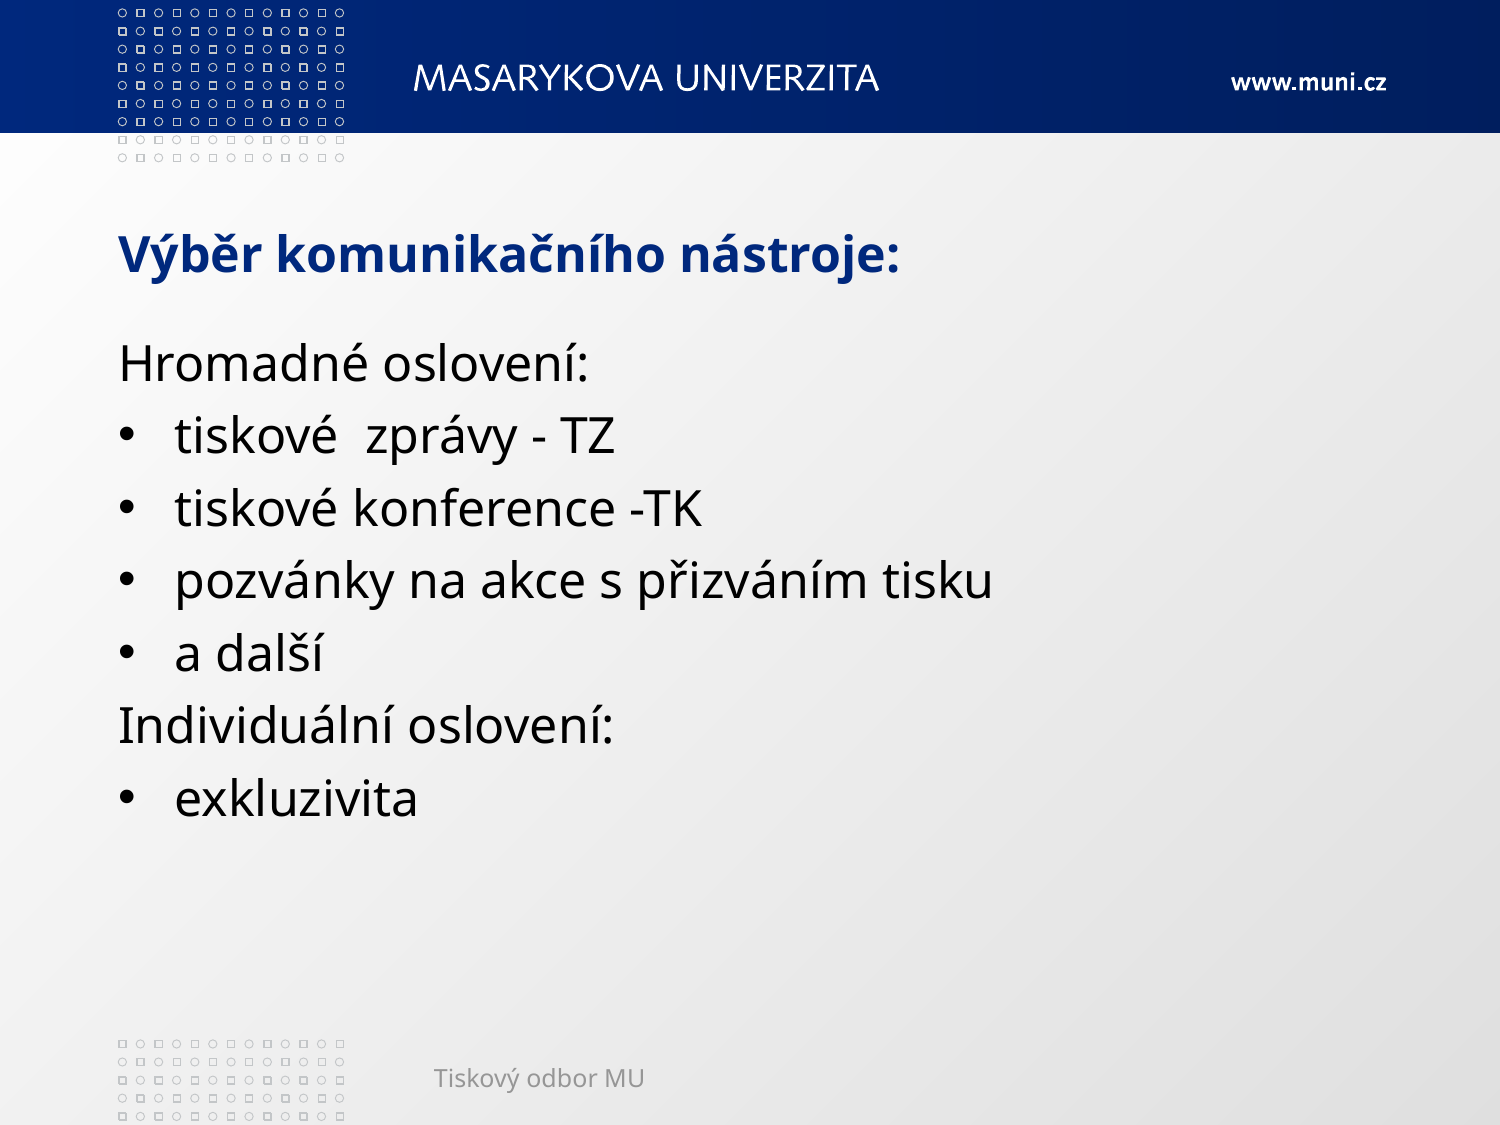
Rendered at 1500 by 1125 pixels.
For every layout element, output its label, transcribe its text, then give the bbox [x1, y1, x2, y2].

list Hromadné oslovení: tiskové zprávy - TZ tiskové konference -TK pozvánky na akce s přizváním tisku a další Individuální oslovení: exkluzivita [118, 331, 1469, 1006]
title Výběr komunikačního nástroje: [118, 184, 1403, 291]
footer Tiskový odbor MU [419, 1025, 1081, 1100]
